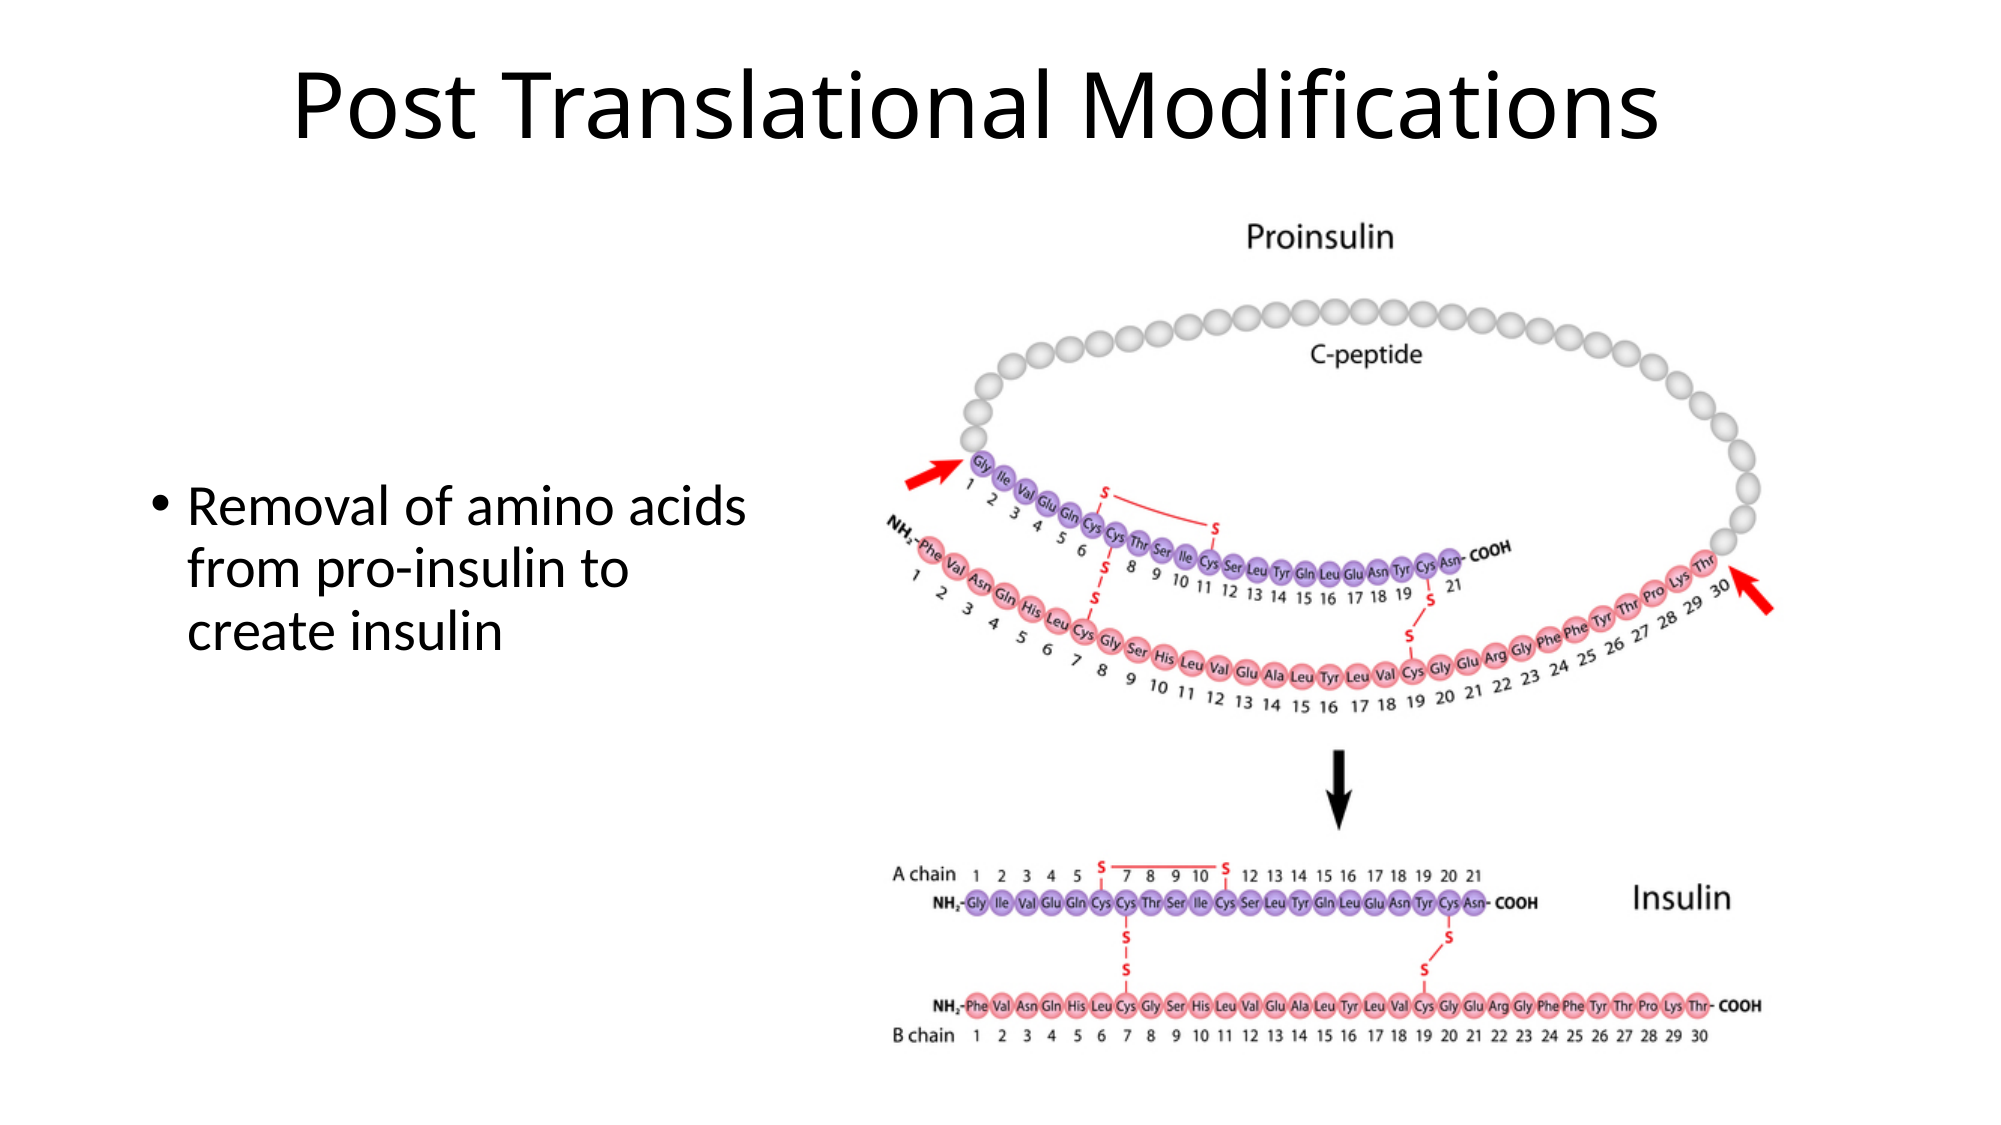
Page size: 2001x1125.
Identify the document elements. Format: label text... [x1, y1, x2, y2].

picture [882, 177, 1784, 1079]
title Post Translational Modifications [275, 0, 2000, 218]
list Removal of amino acids from pro-insulin to create insulin [135, 467, 765, 725]
